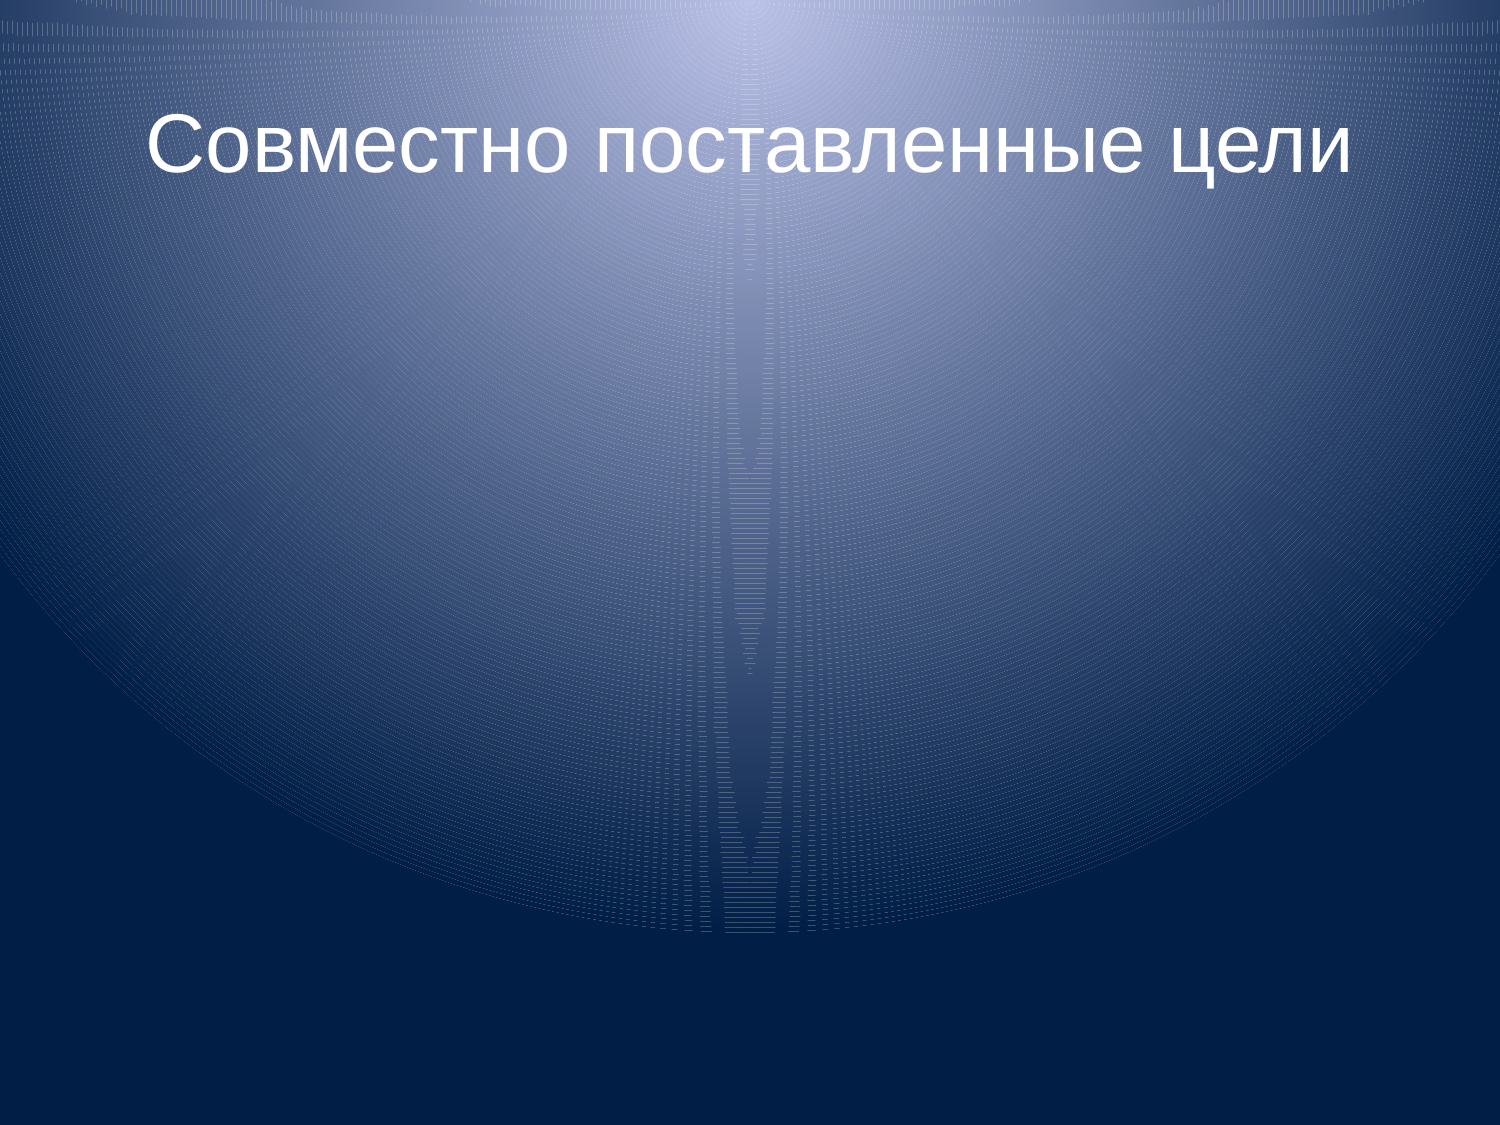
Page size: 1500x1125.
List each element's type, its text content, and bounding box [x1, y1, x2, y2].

title Совместно поставленные цели [74, 44, 1426, 233]
